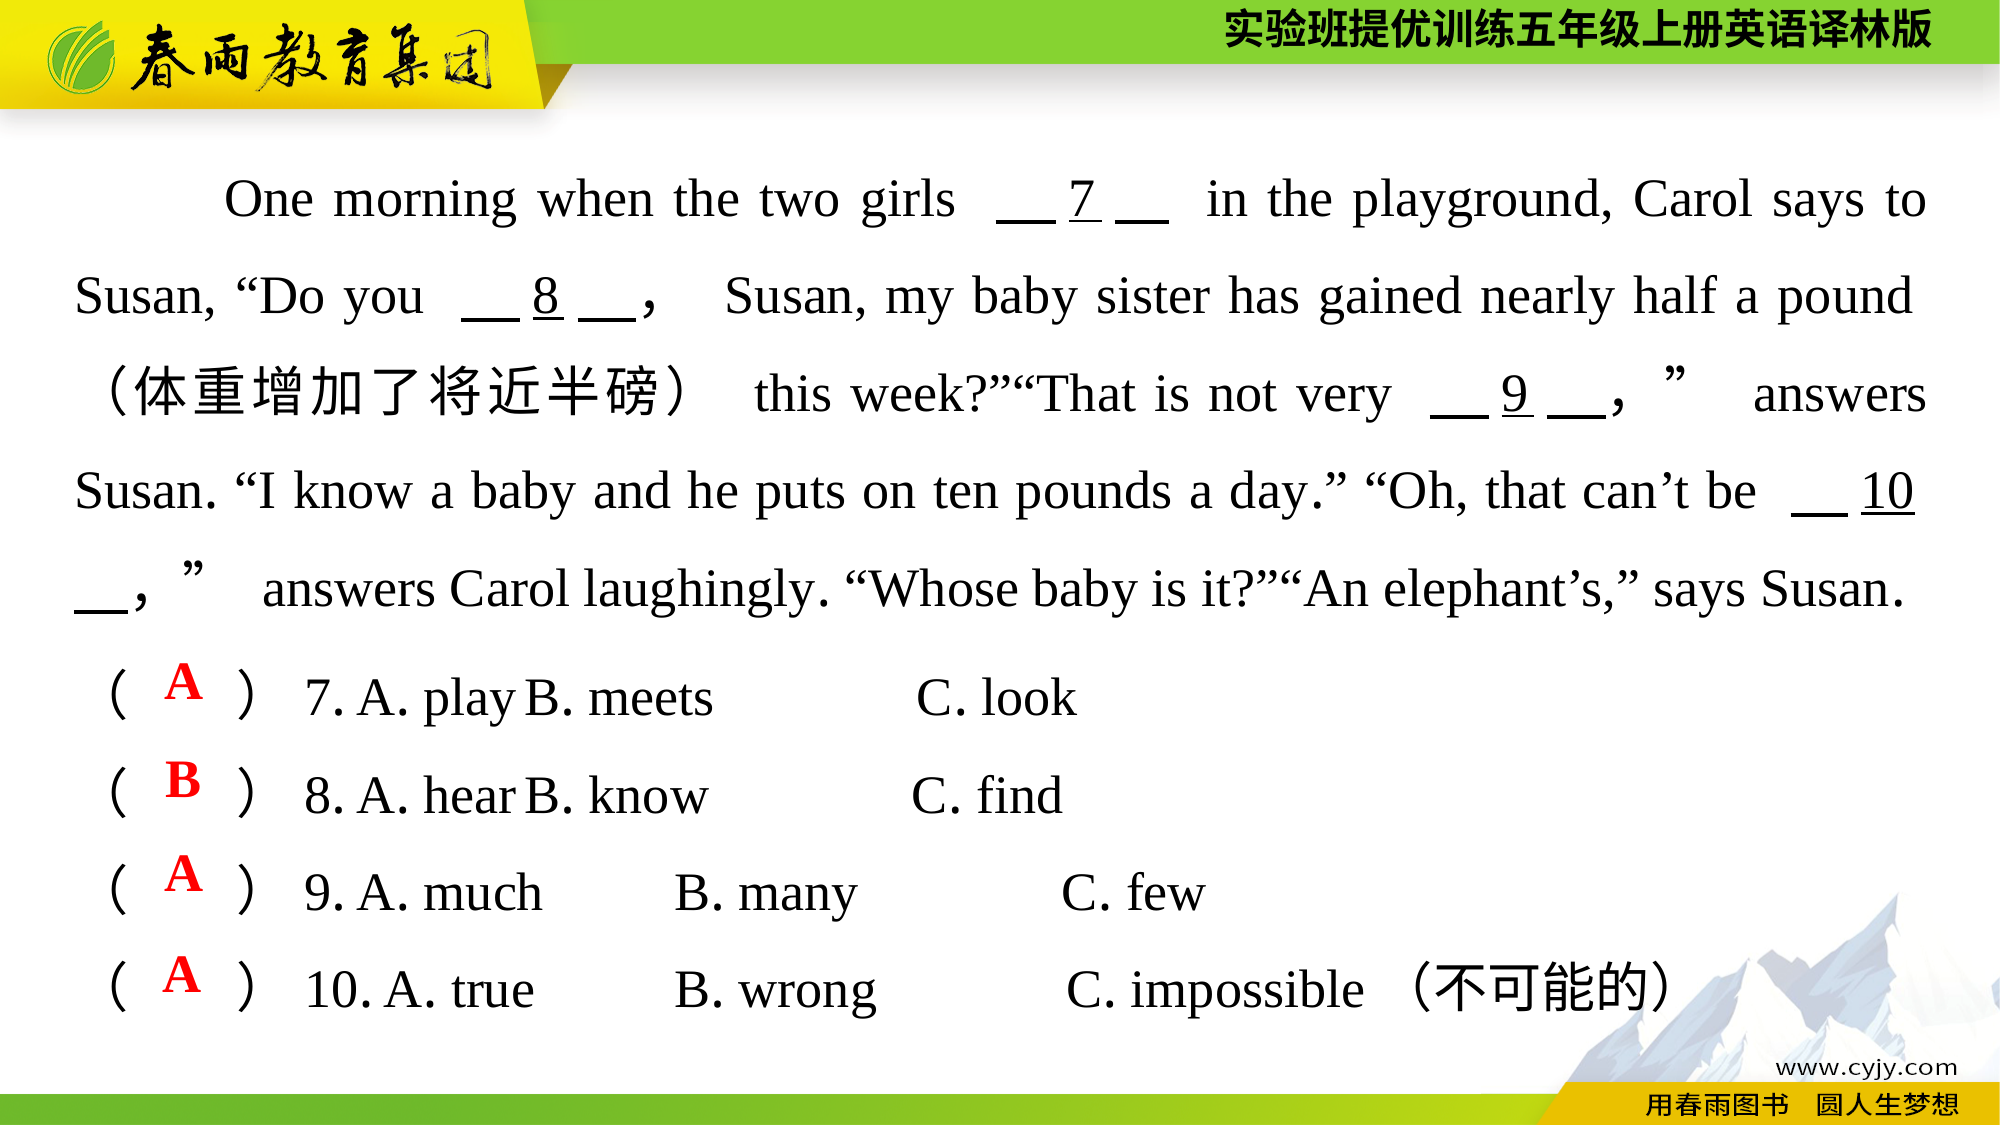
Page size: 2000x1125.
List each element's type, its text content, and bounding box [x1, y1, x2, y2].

text_box A [149, 830, 219, 910]
text_box A [149, 637, 219, 718]
text_box （ ）7. A. play B. meets C. look （ ）8. A. hear B. know C. find （ ）9. A. much B. many C. few （ ）10. A. true B. wrong C. impossible（不可能的） [59, 621, 1944, 1027]
text_box A [147, 930, 217, 1011]
picture [0, 0, 2000, 1125]
list One morning when the two girls 7 in the playground, Carol says to Susan, “Do you 8 ， Susan, my baby sister has gained nearly half a pound（体重增加了将近半磅） this week?”“That is not very 9 ，” answers Susan. “I know a baby and he puts on ten pounds a day.” “Oh, that can’t be 10 ，” answers Carol laughingly. “Whose baby is it?”“An elephant’s,” says Susan. [59, 122, 1944, 618]
text_box B [151, 736, 218, 816]
